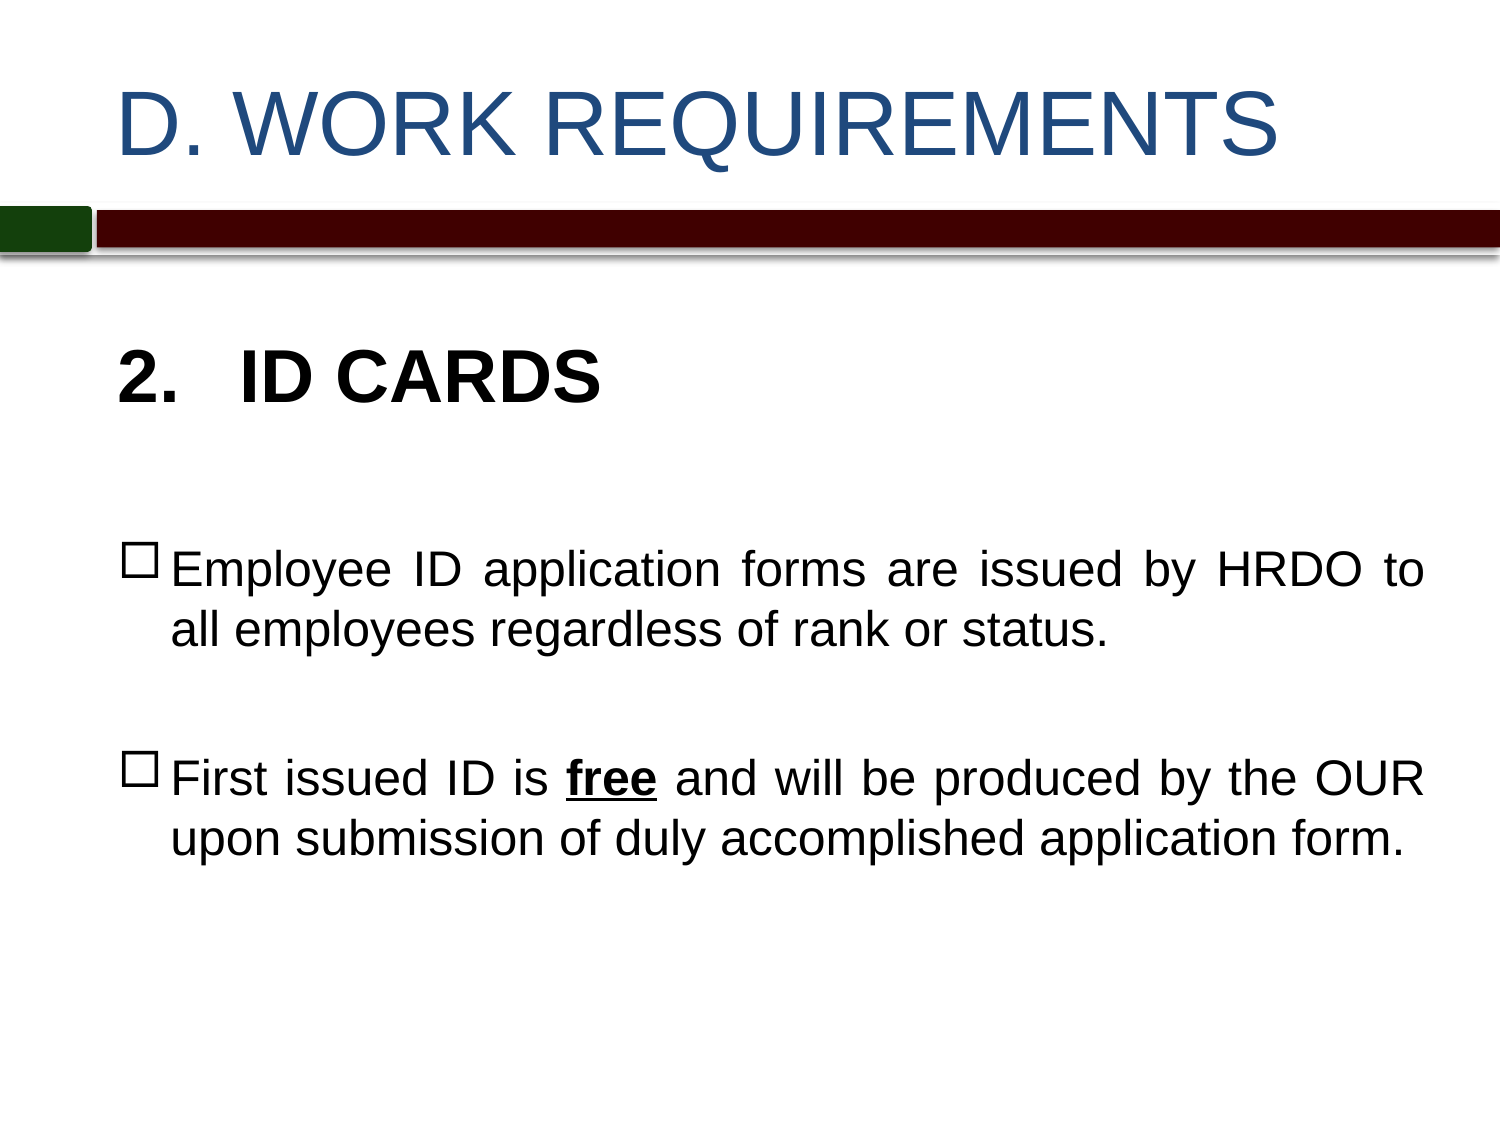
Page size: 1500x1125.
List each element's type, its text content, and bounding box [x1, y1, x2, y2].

text_box [100, 319, 1438, 431]
title D. WORK REQUIREMENTS [100, 37, 1438, 200]
list ID CARDS Employee ID application forms are issued by HRDO to all employees regardless of rank or status. First issued ID is free and will be produced by the OUR upon submission of duly accomplished application form. [103, 436, 1441, 945]
